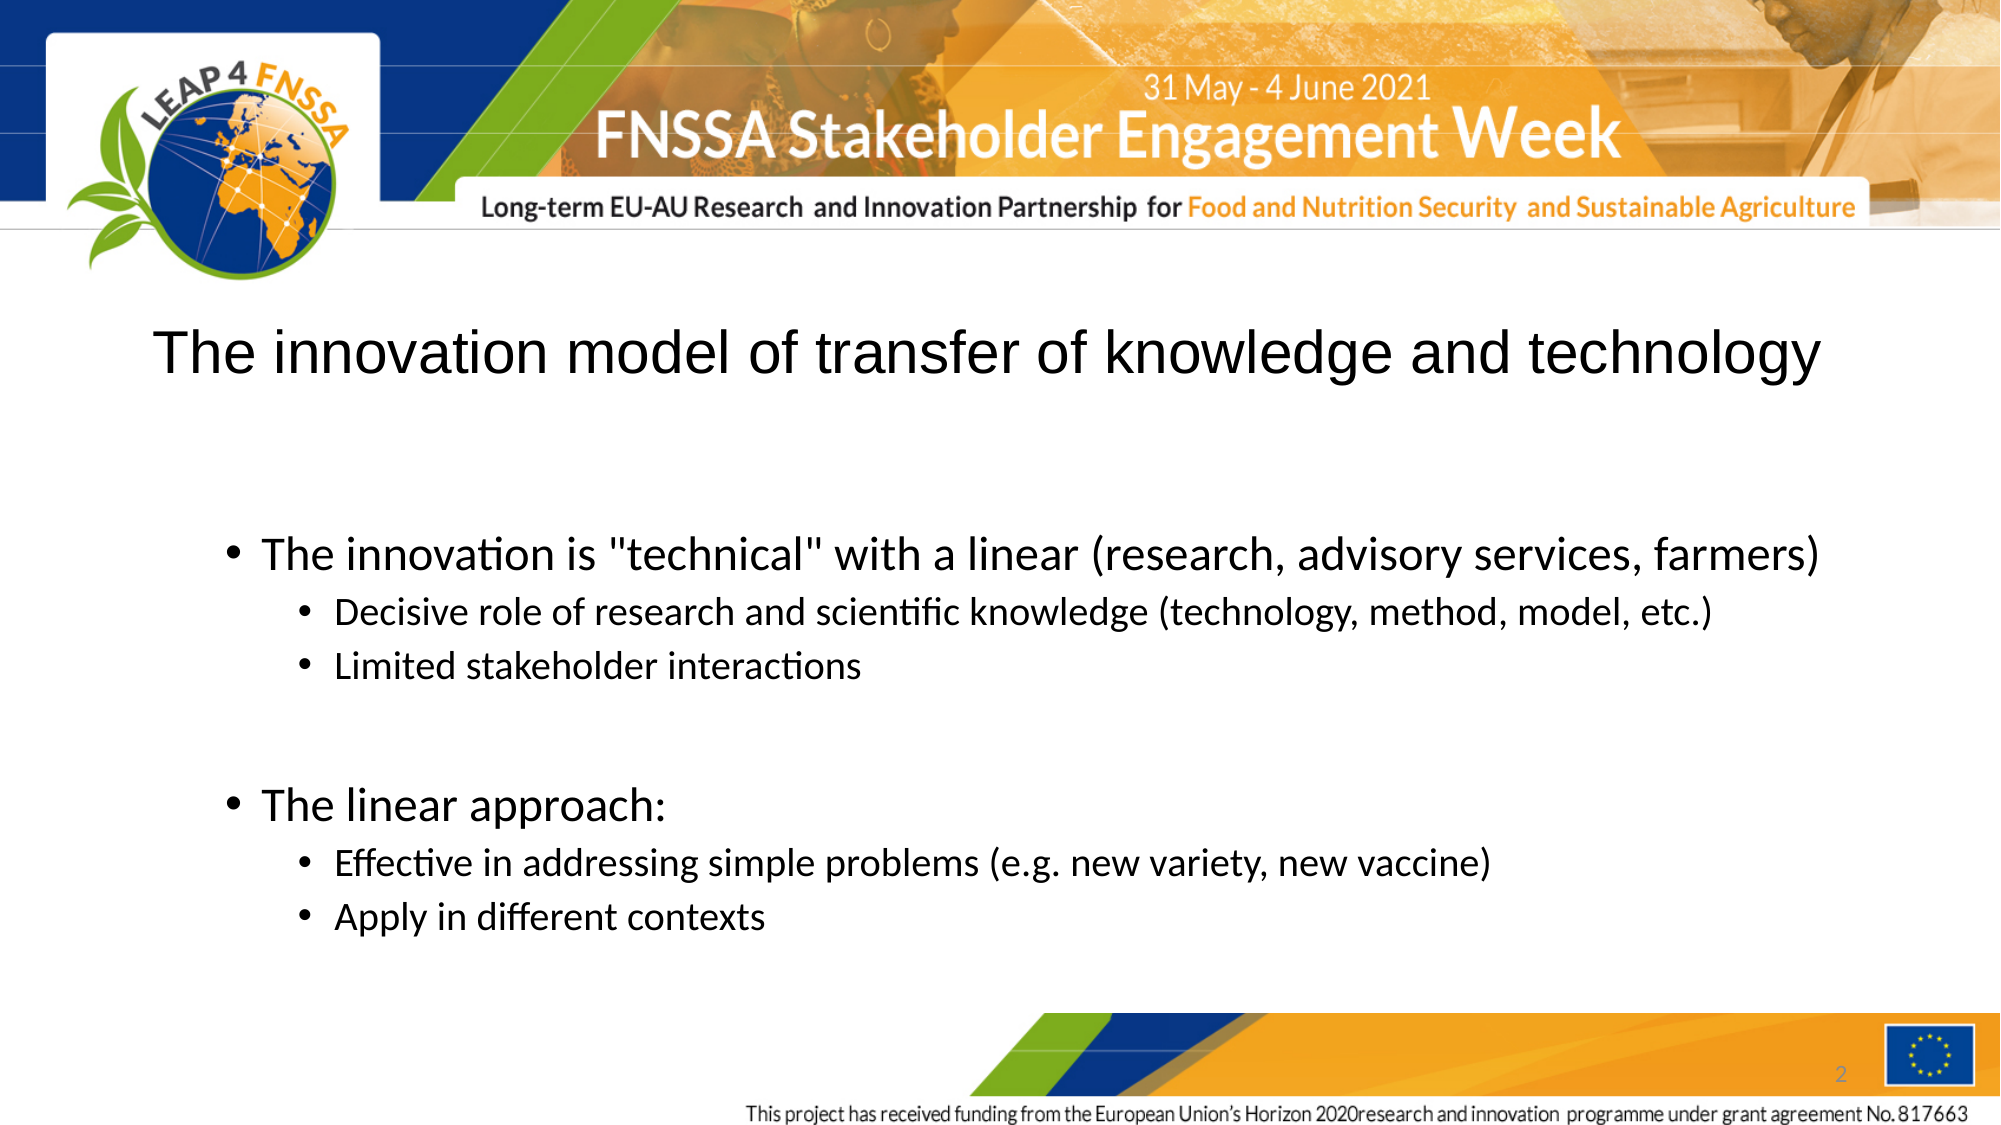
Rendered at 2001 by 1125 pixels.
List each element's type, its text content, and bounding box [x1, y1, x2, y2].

picture [0, 0, 2000, 333]
title The innovation model of transfer of knowledge and technology [137, 281, 1863, 499]
text_box [118, 303, 1473, 365]
picture [0, 1013, 2000, 1125]
slide_number 2 [1412, 1042, 1863, 1103]
list The innovation is "technical" with a linear (research, advisory services, farmers) Decisive role of research and scientific knowledge (technology, method, model, etc.) Limited stakeholder interactions The linear approach: Effective in addressing simple problems (e.g. new variety, new vaccine) Apply in different contexts [137, 521, 1863, 993]
